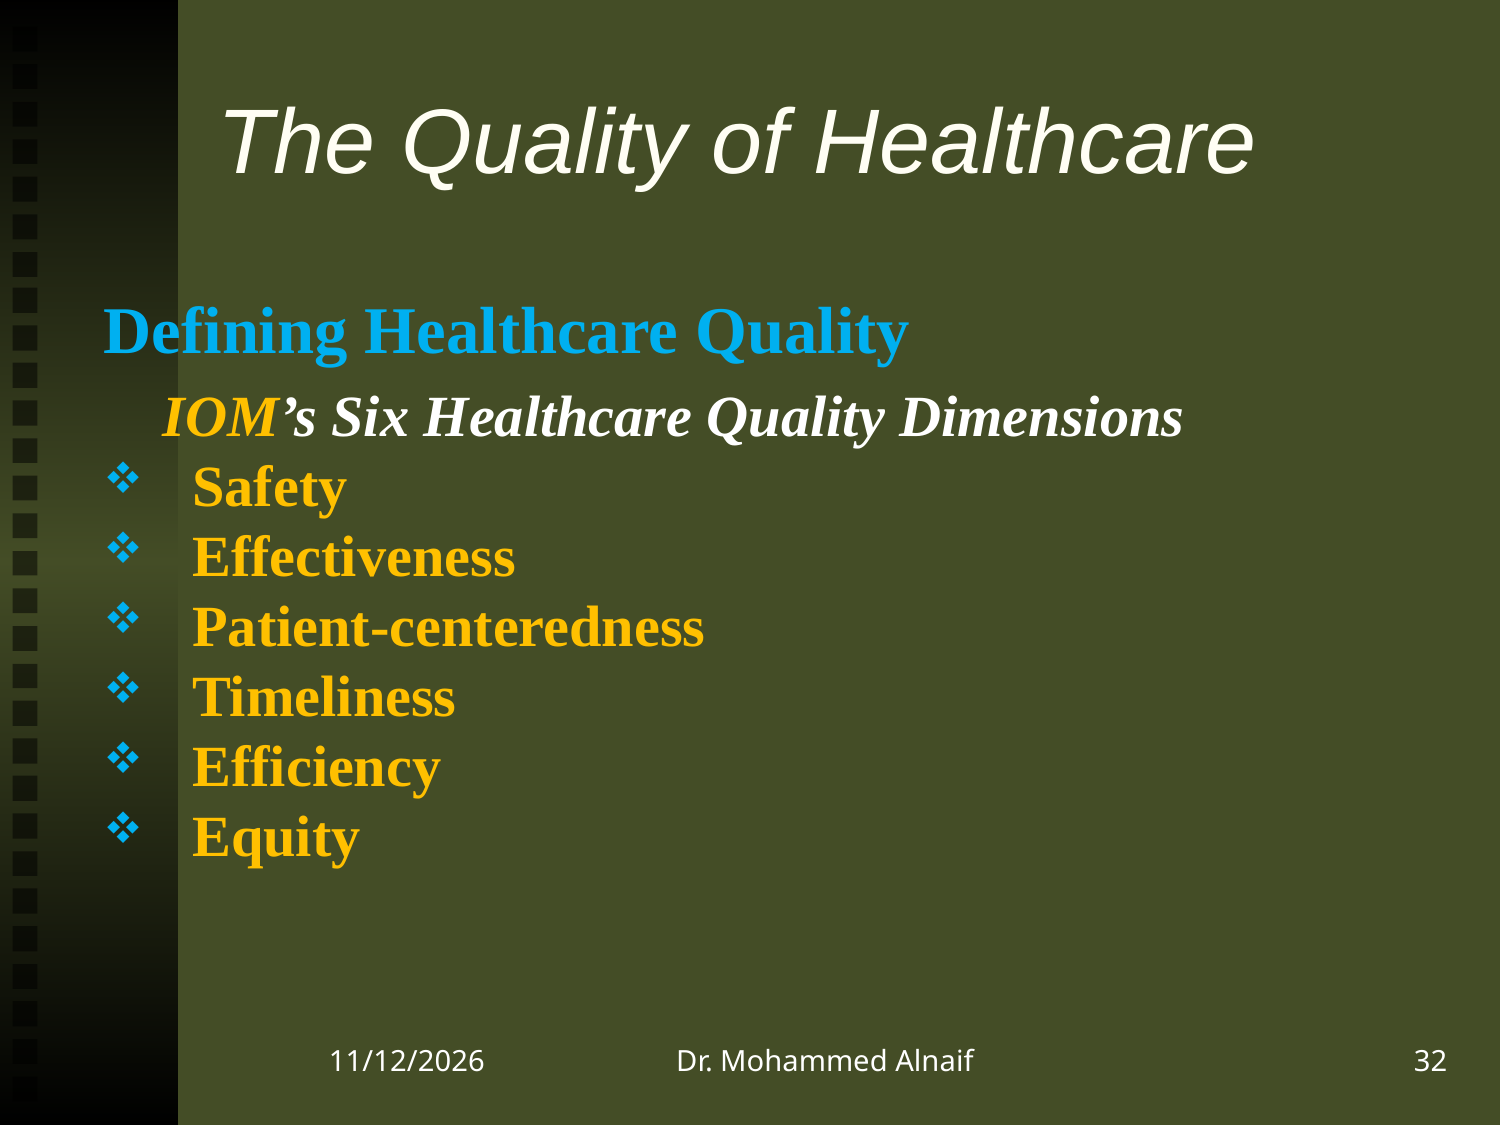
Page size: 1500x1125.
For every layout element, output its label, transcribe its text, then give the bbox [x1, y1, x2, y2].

slide_number 32 [1149, 1024, 1463, 1101]
title The Quality of Healthcare [100, 42, 1376, 231]
footer Dr. Mohammed Alnaif [587, 1024, 1063, 1101]
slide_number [187, 1024, 501, 1101]
subtitle Defining Healthcare Quality IOM’s Six Healthcare Quality Dimensions Safety Effectiveness Patient-centeredness Timeliness Efficiency Equity [88, 278, 1448, 977]
